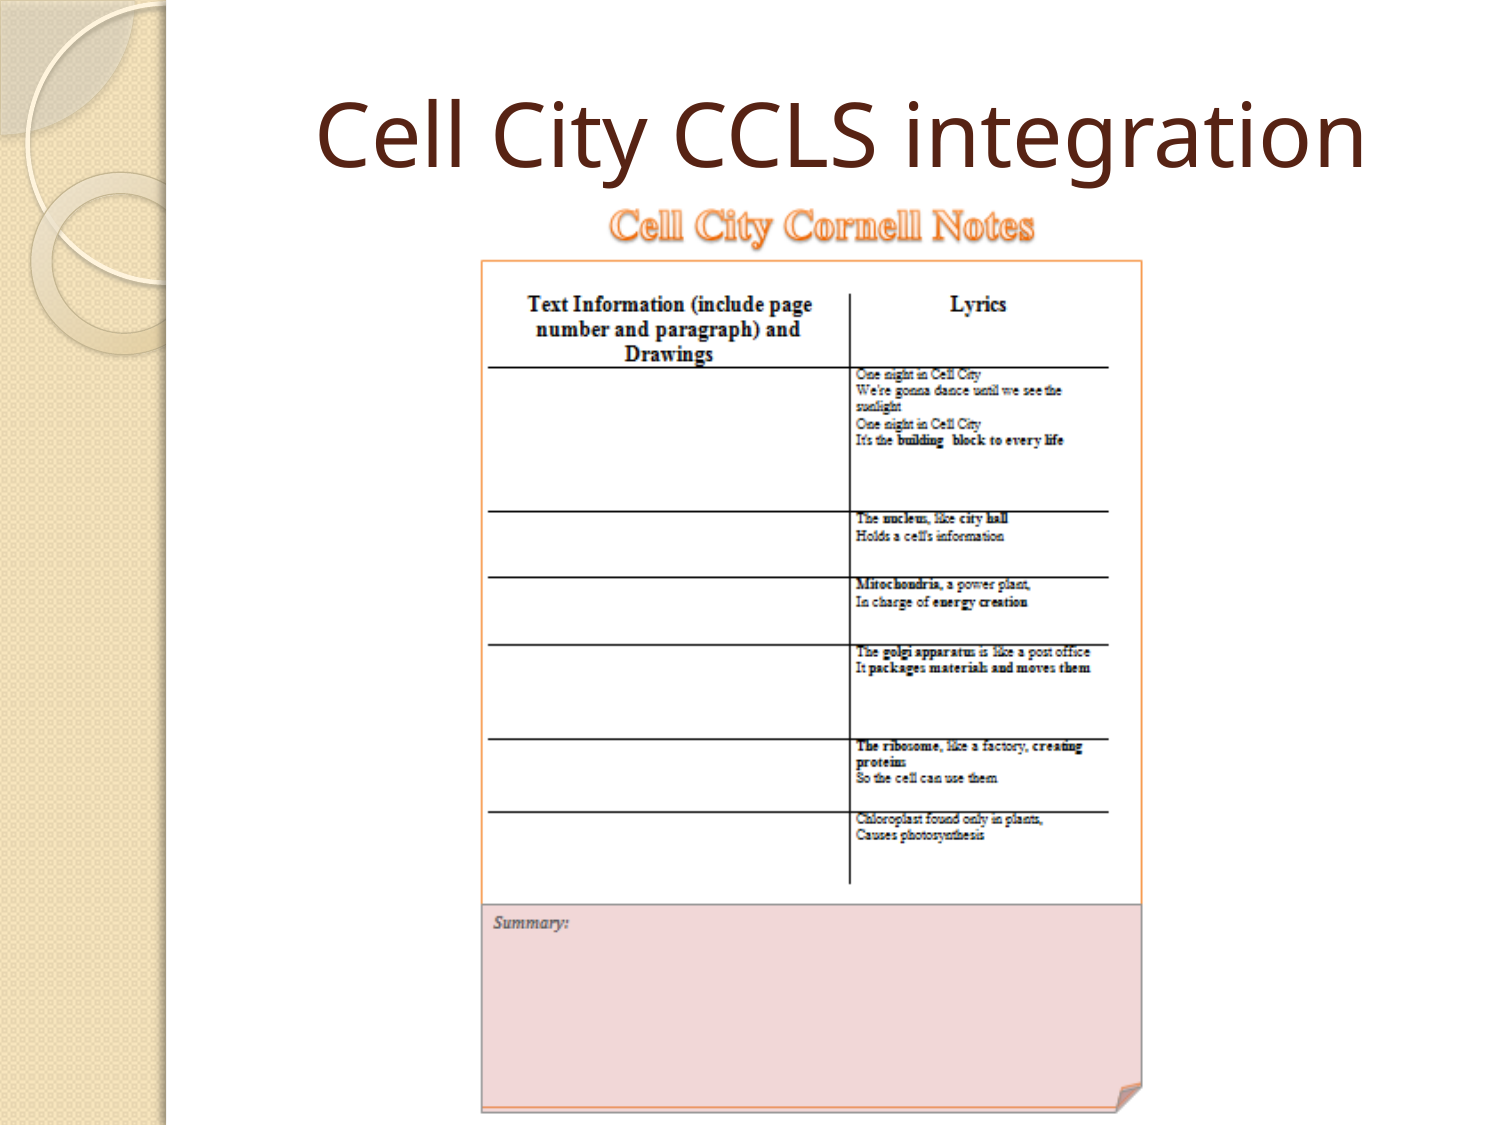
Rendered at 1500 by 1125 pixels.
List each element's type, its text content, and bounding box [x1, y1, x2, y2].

title Cell City CCLS integration [300, 37, 1500, 225]
picture [435, 191, 1151, 1121]
